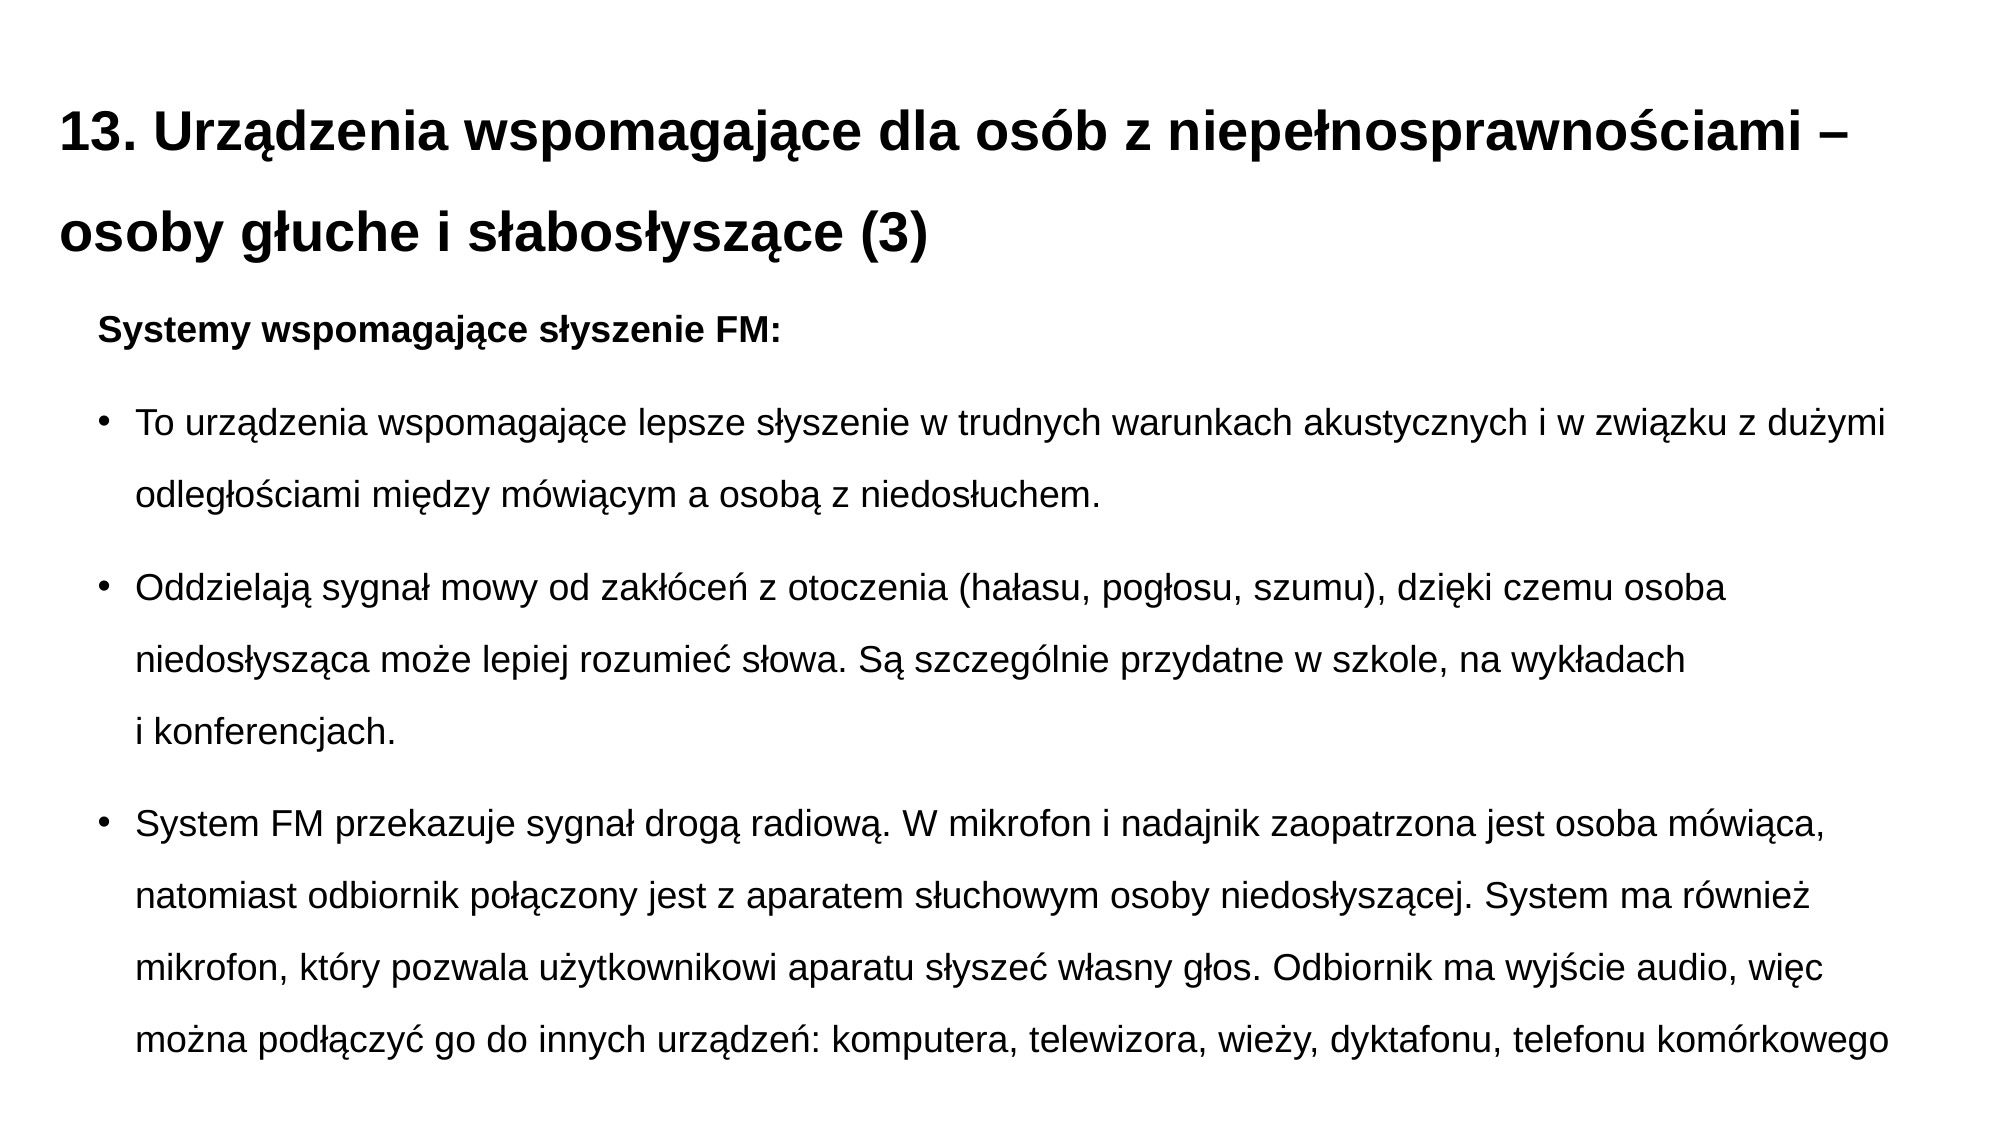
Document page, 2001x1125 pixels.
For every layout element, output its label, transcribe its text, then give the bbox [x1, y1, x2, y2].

title 13. Urządzenia wspomagające dla osób z niepełnosprawnościami – osoby głuche i słabosłyszące (3) [44, 52, 1956, 271]
list Systemy wspomagające słyszenie FM: To urządzenia wspomagające lepsze słyszenie w trudnych warunkach akustycznych i w związku z dużymi odległościami między mówiącym a osobą z niedosłuchem. Oddzielają sygnał mowy od zakłóceń z otoczenia (hałasu, pogłosu, szumu), dzięki czemu osoba niedosłysząca może lepiej rozumieć słowa. Są szczególnie przydatne w szkole, na wykładach i konferencjach. System FM przekazuje sygnał drogą radiową. W mikrofon i nadajnik zaopatrzona jest osoba mówiąca, natomiast odbiornik połączony jest z aparatem słuchowym osoby niedosłyszącej. System ma również mikrofon, który pozwala użytkownikowi aparatu słyszeć własny głos. Odbiornik ma wyjście audio, więc można podłączyć go do innych urządzeń: komputera, telewizora, wieży, dyktafonu, telefonu komórkowego [82, 270, 1918, 985]
